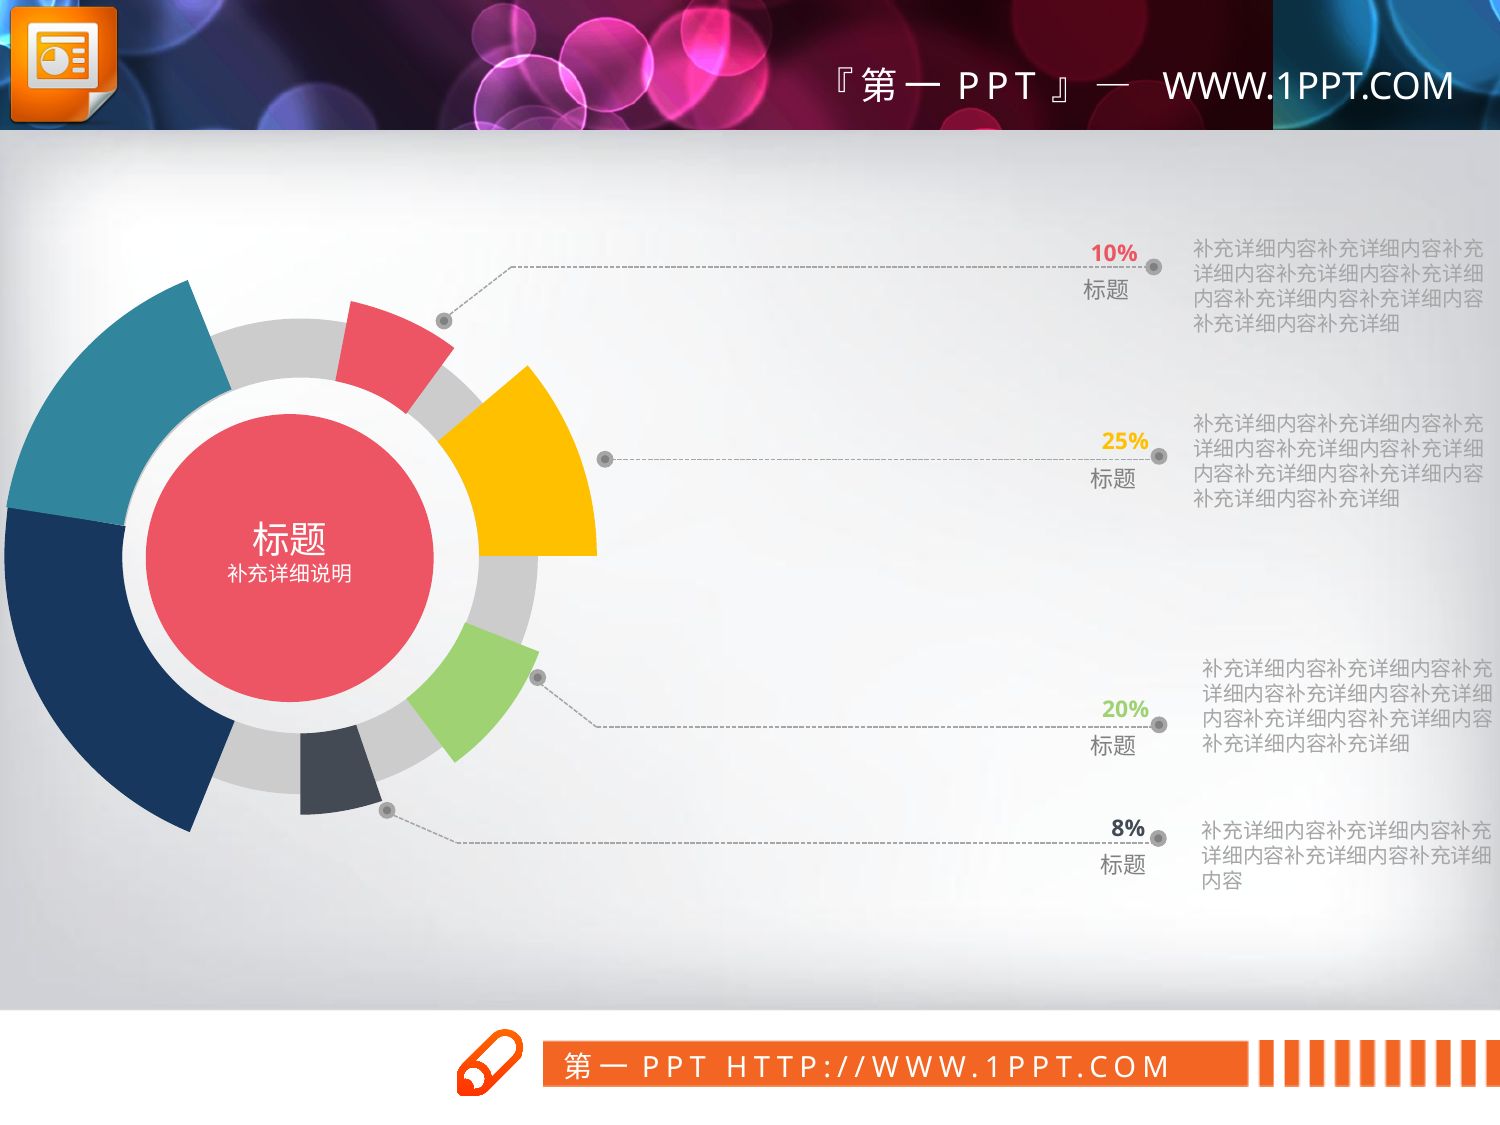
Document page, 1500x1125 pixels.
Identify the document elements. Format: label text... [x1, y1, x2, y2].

text_box 补充详细内容补充详细内容补充详细内容补充详细内容补充详细内容 [1189, 811, 1500, 899]
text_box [0, 299, 598, 833]
text_box 补充详细内容补充详细内容补充详细内容补充详细内容补充详细内容补充详细内容补充详细内容补充详细内容补充详细 [1190, 649, 1500, 761]
text_box 8% [1168, 807, 1174, 847]
text_box 补充详细内容补充详细内容补充详细内容补充详细内容补充详细内容补充详细内容补充详细内容补充详细内容补充详细 [1181, 229, 1500, 342]
text_box 25% [1089, 420, 1165, 449]
text_box 标题 [1078, 475, 1154, 498]
picture [0, 0, 1500, 1012]
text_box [598, 449, 1166, 466]
text_box 10% [1078, 232, 1160, 259]
text_box 标题 [1088, 851, 1164, 885]
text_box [531, 670, 1166, 732]
text_box 补充详细内容补充详细内容补充详细内容补充详细内容补充详细内容补充详细内容补充详细内容补充详细内容补充详细 [1181, 405, 1500, 517]
picture [543, 1040, 1500, 1087]
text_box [437, 260, 1161, 328]
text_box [380, 803, 1165, 845]
text_box 标题 [1078, 740, 1154, 766]
